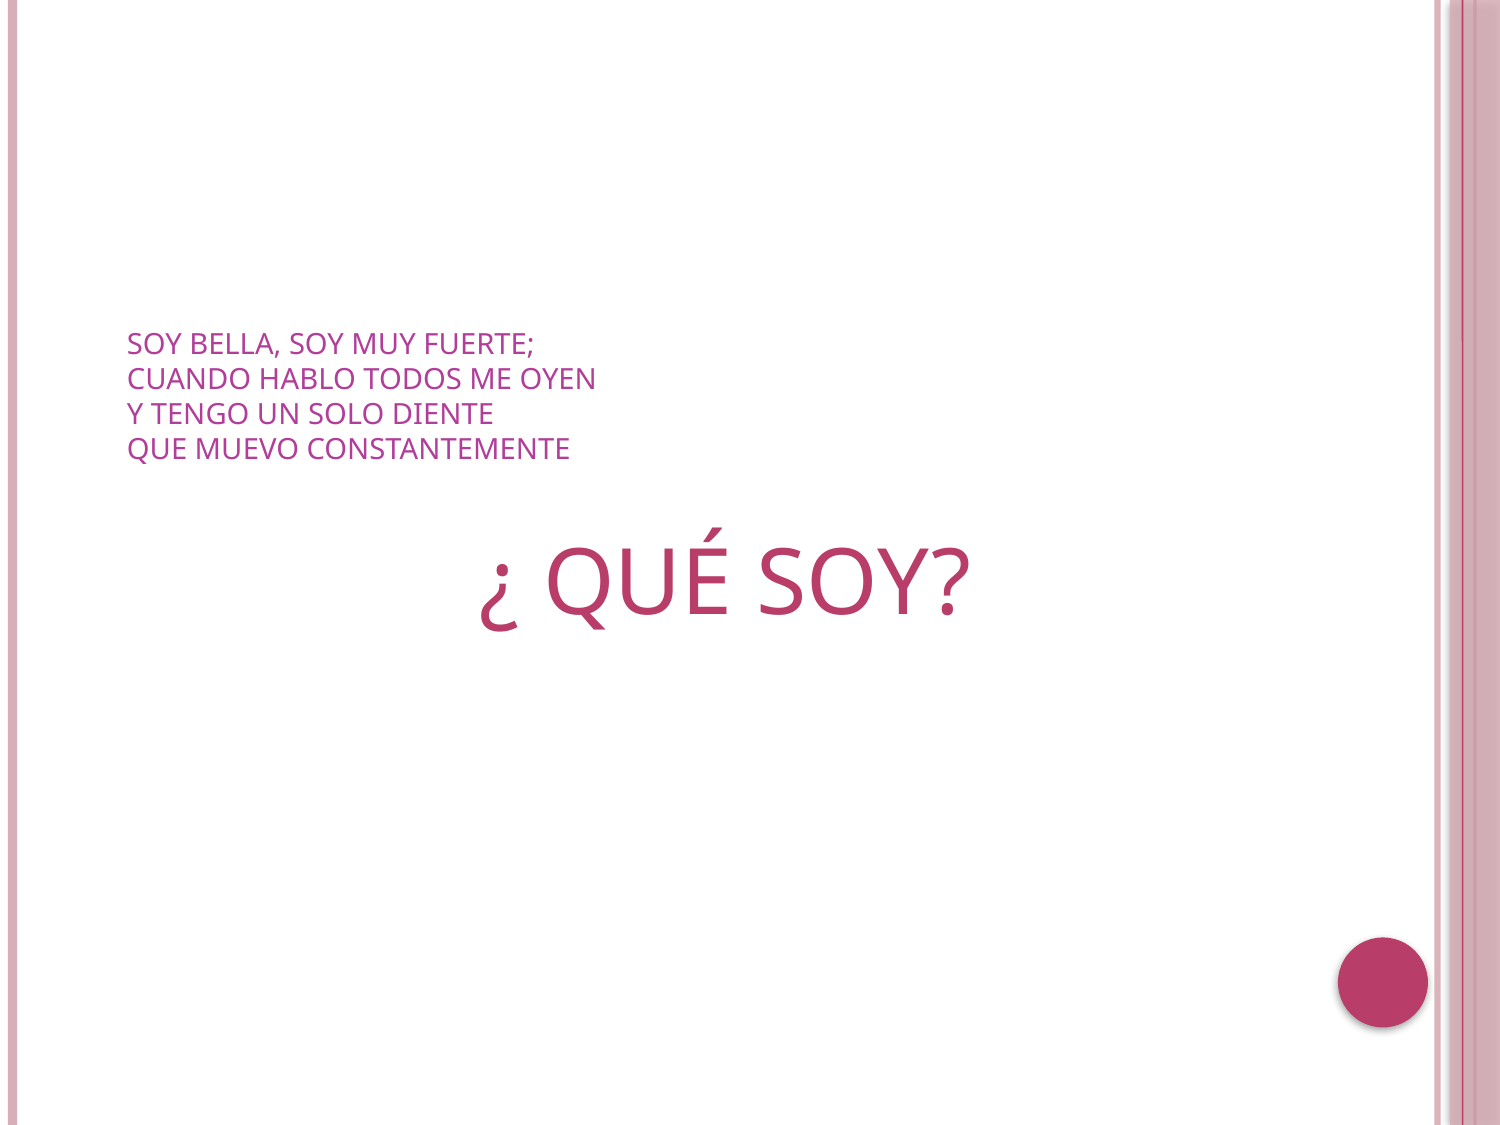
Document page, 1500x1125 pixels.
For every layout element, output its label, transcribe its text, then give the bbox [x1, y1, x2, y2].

title Soy bella, soy muy fuerte; cuando hablo todos me oyen y tengo un solo diente que muevo constantemente [112, 314, 1338, 502]
list ¿ QUÉ SOY? [75, 515, 1300, 1062]
